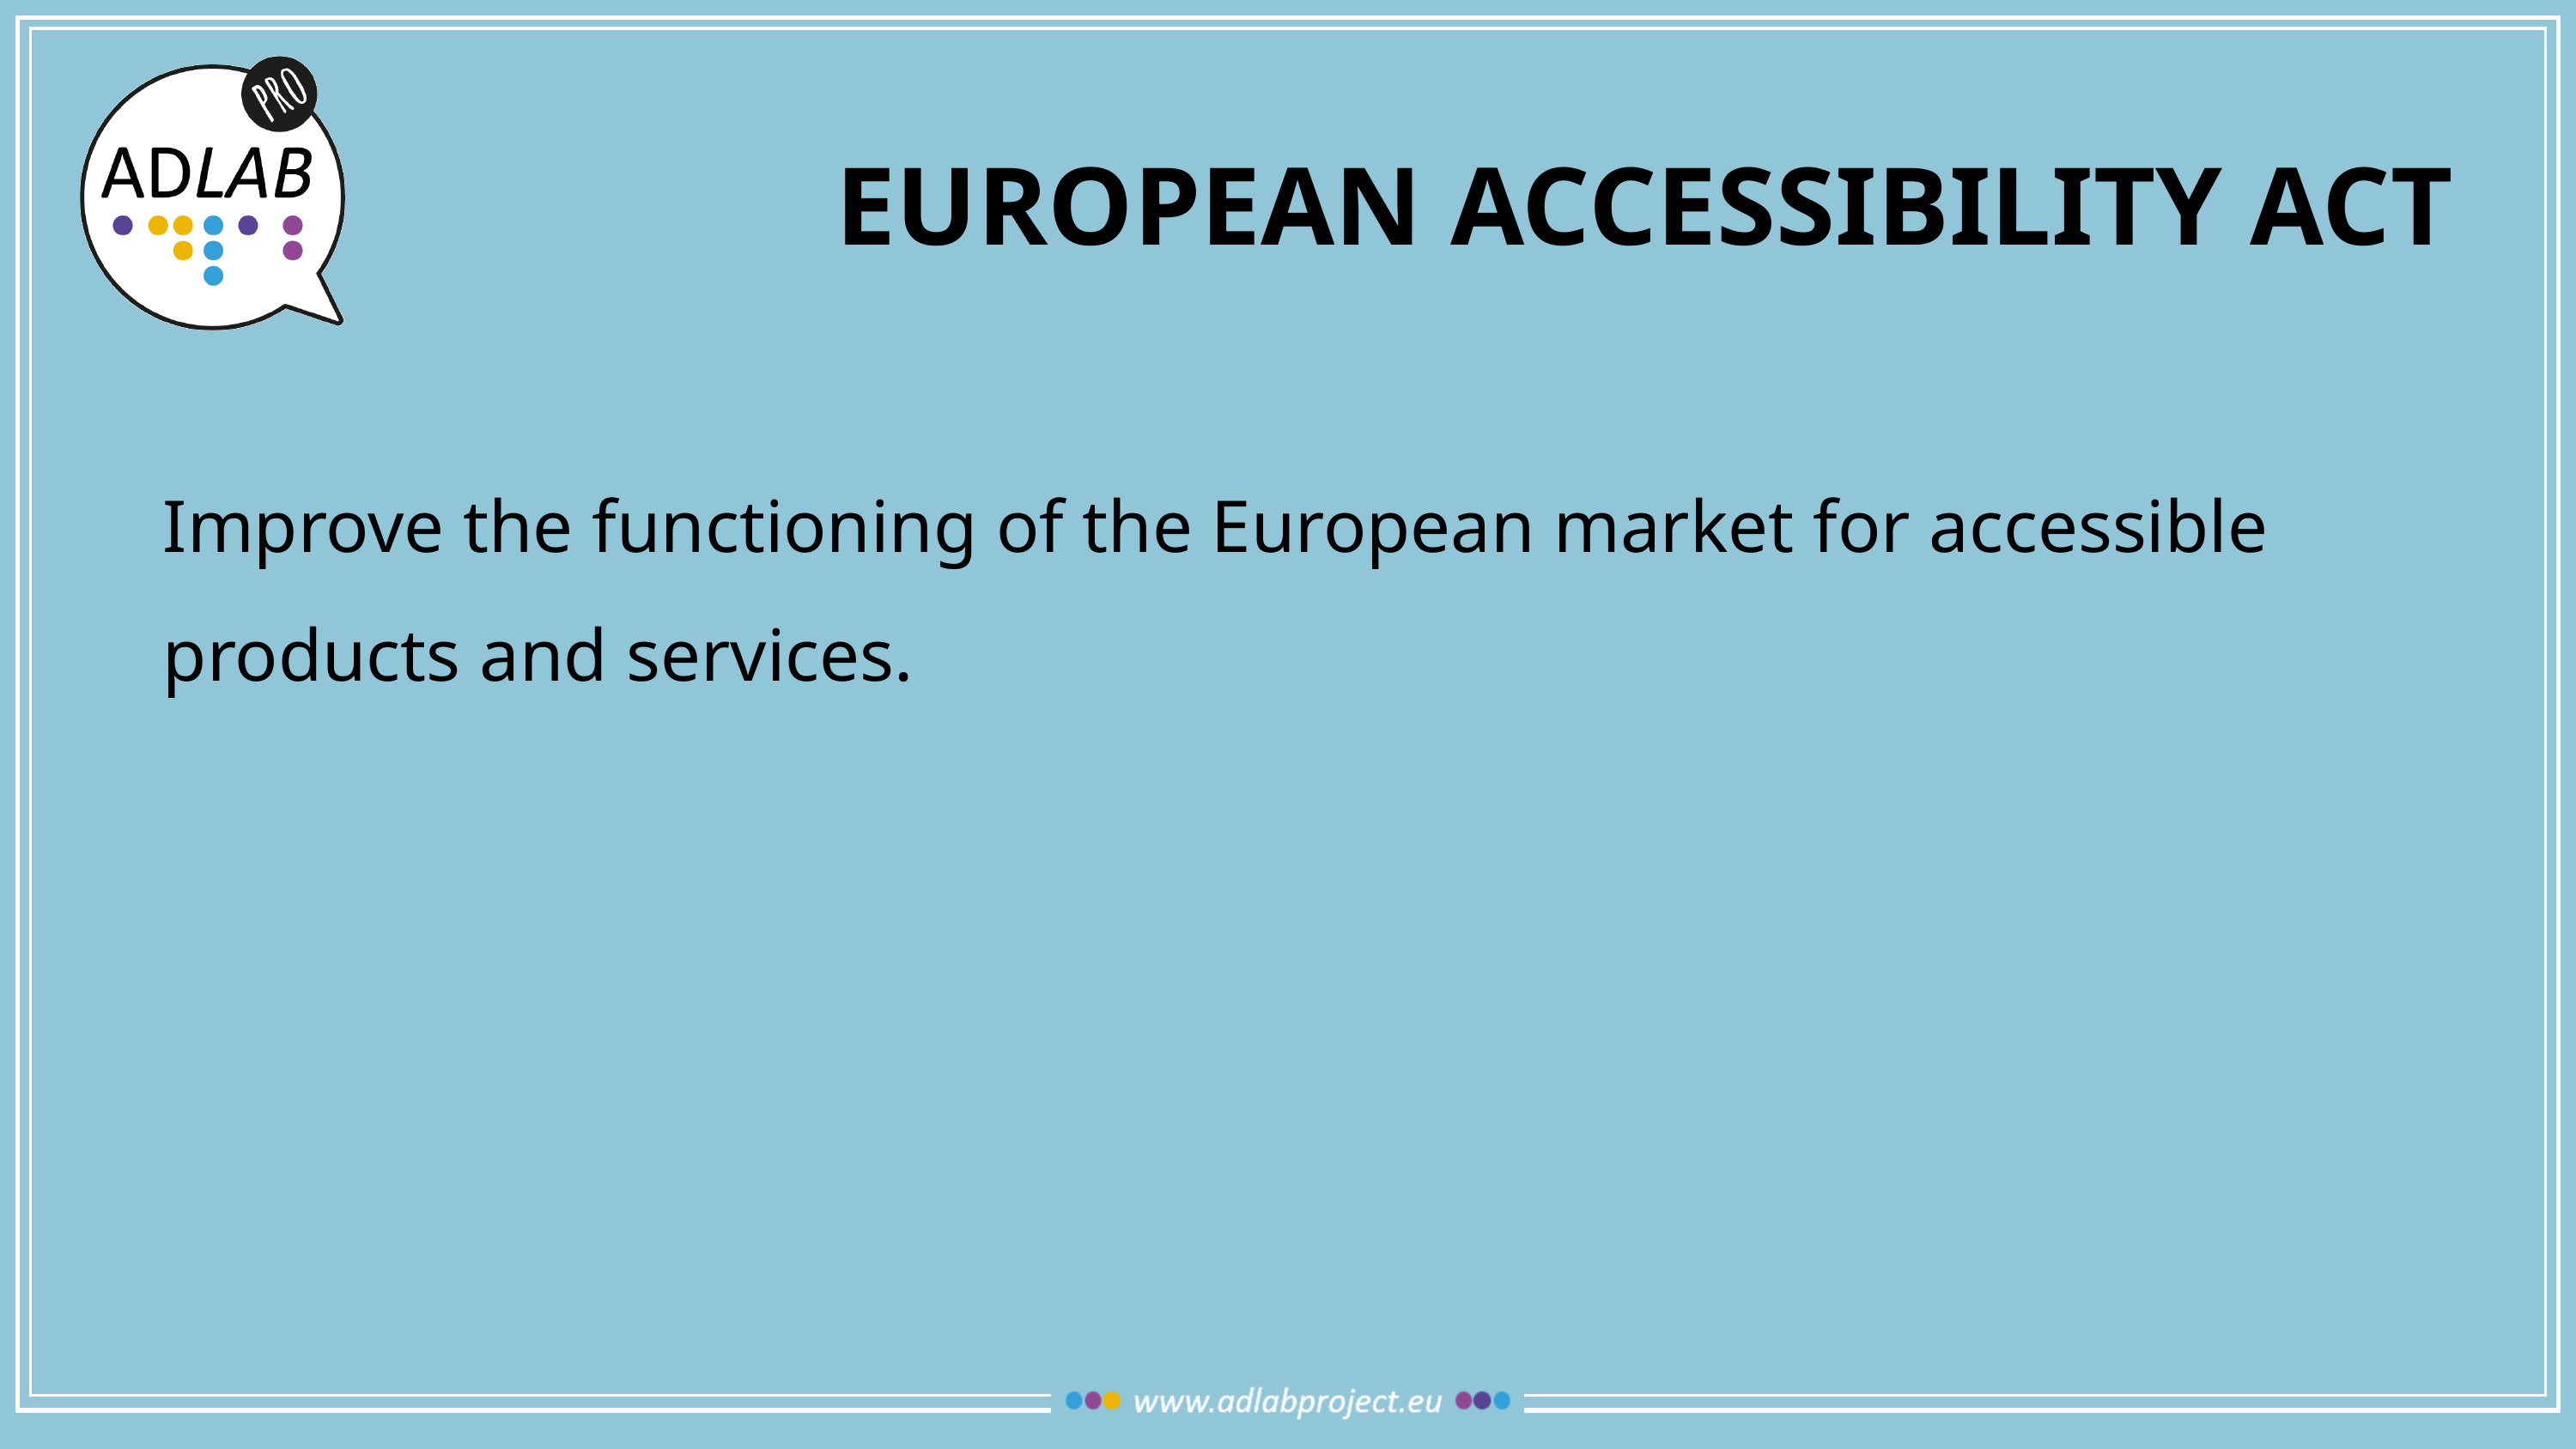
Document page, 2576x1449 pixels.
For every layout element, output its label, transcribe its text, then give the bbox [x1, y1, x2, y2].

picture [1051, 1378, 1524, 1429]
list Improve the functioning of the European market for accessible products and services. [150, 431, 2467, 1181]
title EUROPEAN ACCESSIBILITY ACT [384, 70, 2467, 351]
picture [72, 49, 353, 330]
